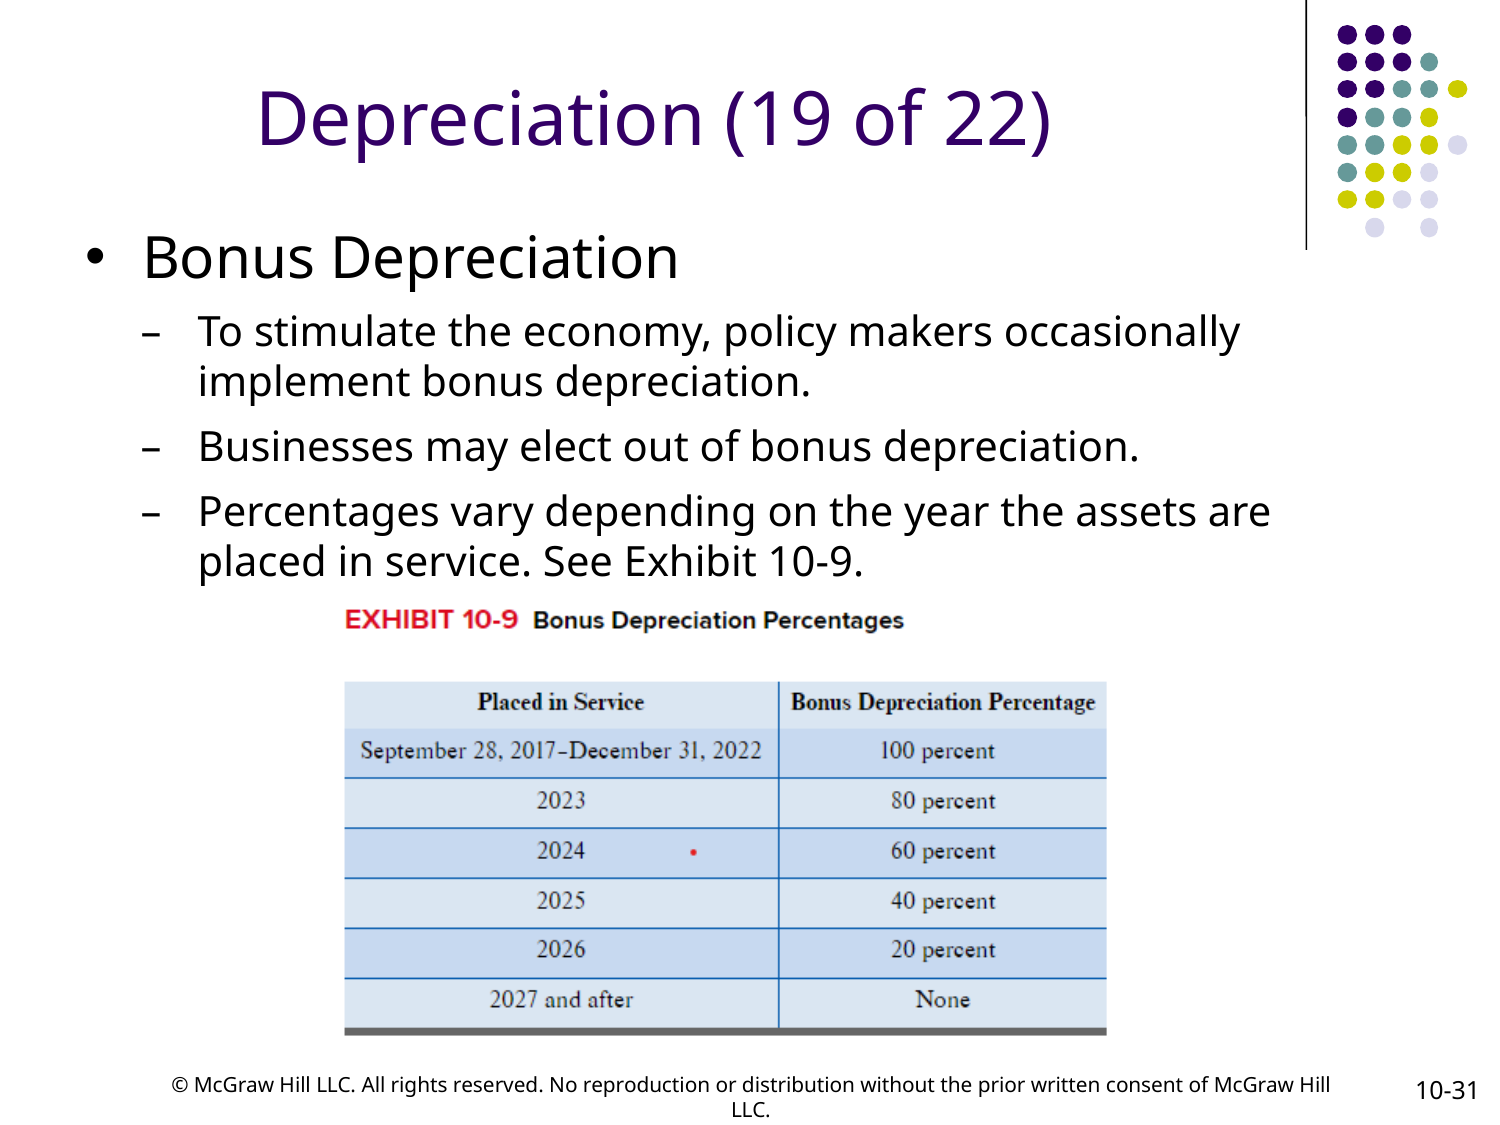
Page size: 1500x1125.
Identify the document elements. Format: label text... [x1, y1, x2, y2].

picture [312, 599, 1132, 1039]
slide_number 10-31 [1345, 1061, 1496, 1122]
list Bonus Depreciation To stimulate the economy, policy makers occasionally implement bonus depreciation. Businesses may elect out of bonus depreciation. Percentages vary depending on the year the assets are placed in service. See Exhibit 10-9. [70, 212, 1421, 1016]
title Depreciation (19 of 22) [32, 8, 1275, 234]
